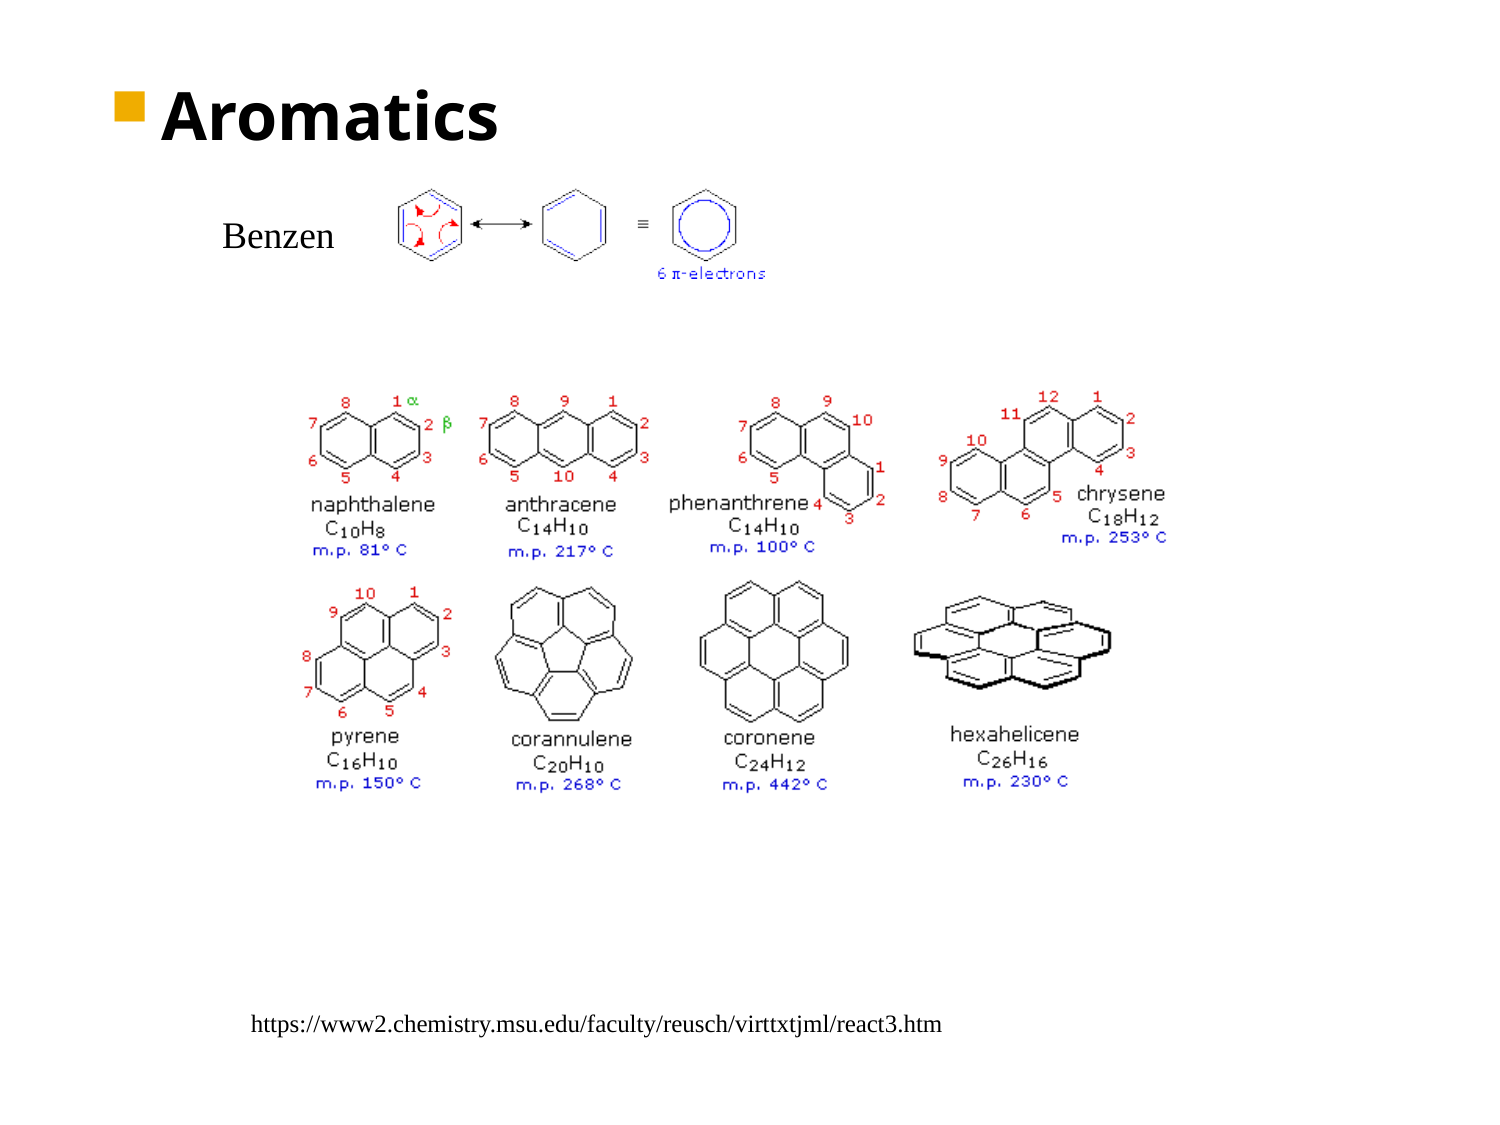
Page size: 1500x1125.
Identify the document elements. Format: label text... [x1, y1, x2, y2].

text_box Aromatics [74, 66, 1425, 1071]
picture [395, 184, 765, 279]
text_box Benzen [207, 203, 350, 264]
picture [289, 385, 1177, 801]
text_box https://www2.chemistry.msu.edu/faculty/reusch/virttxtjml/react3.htm [236, 999, 1264, 1045]
